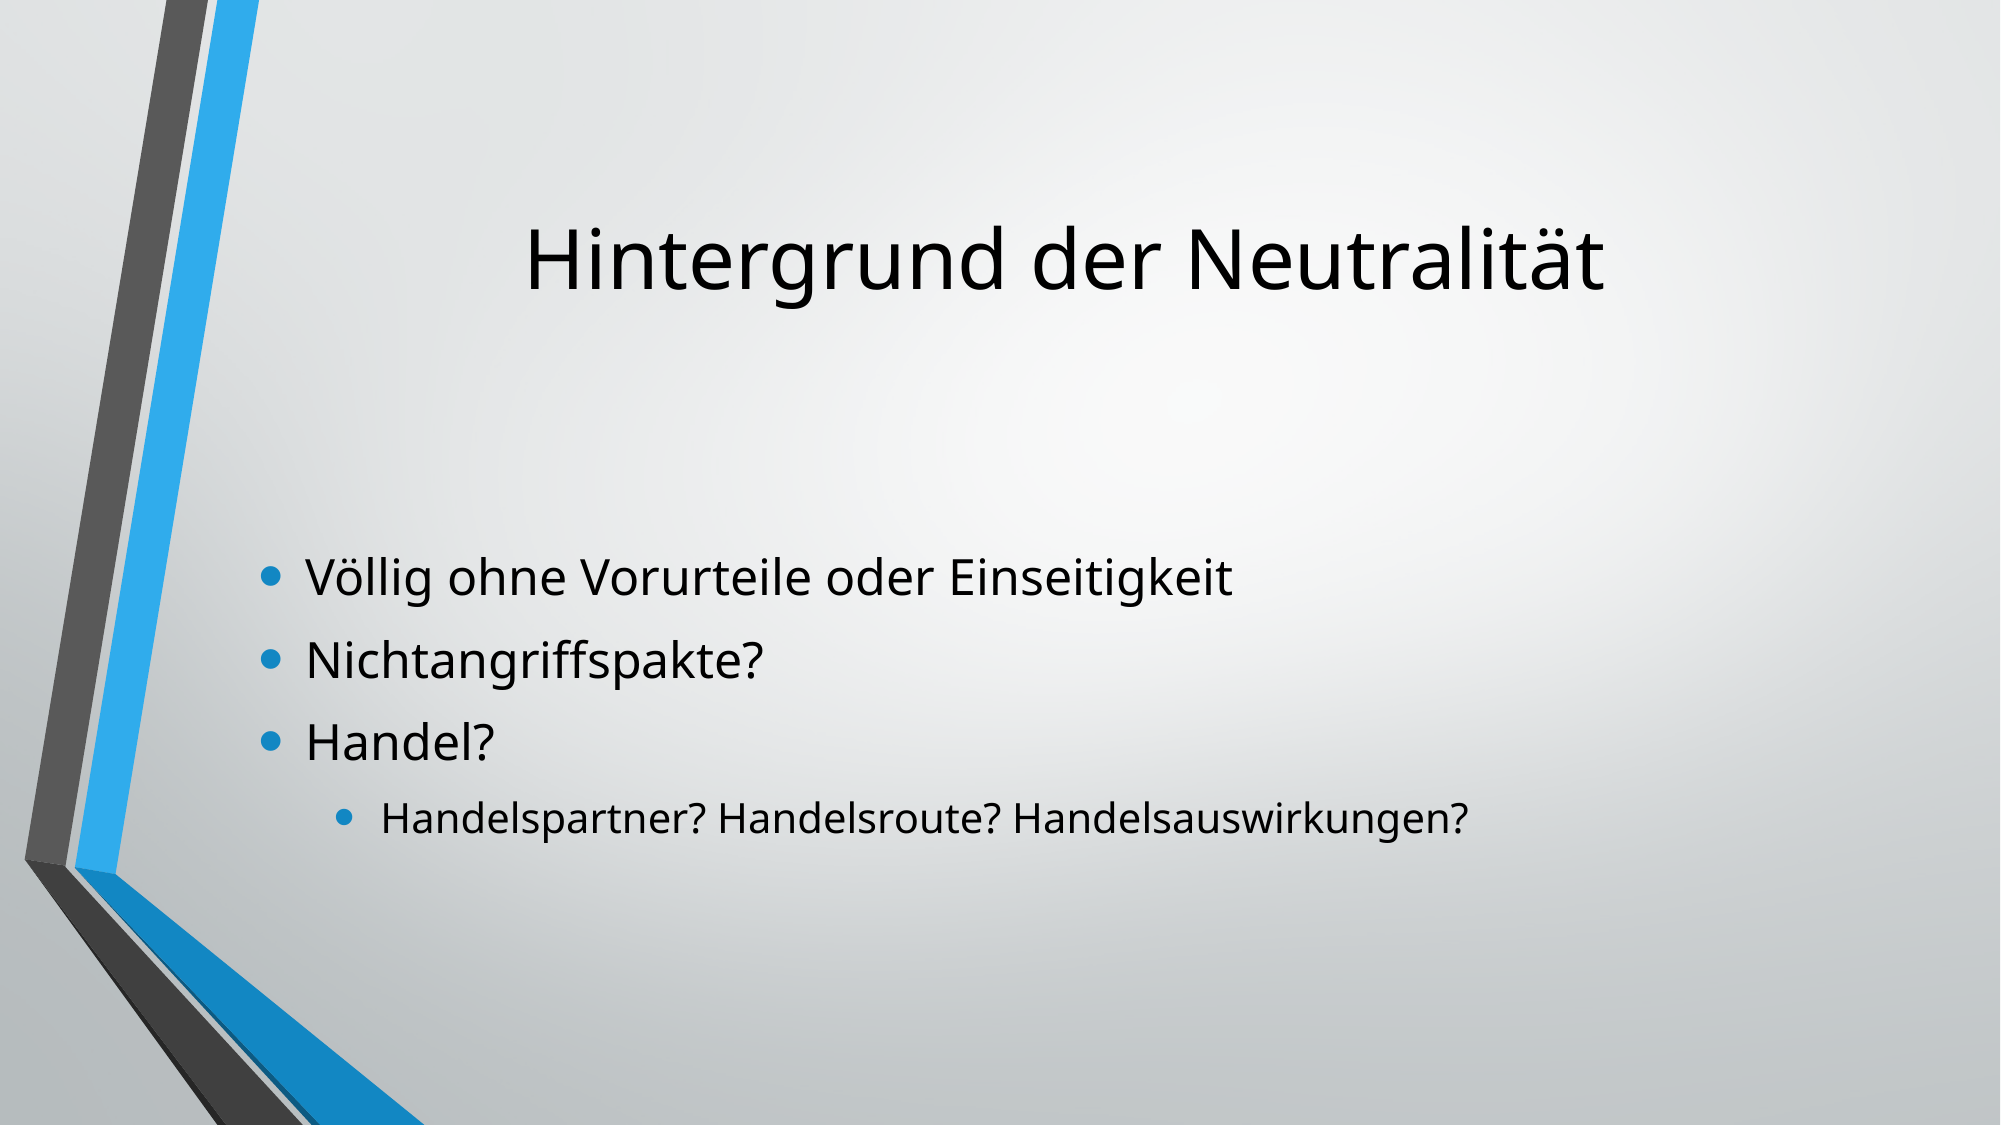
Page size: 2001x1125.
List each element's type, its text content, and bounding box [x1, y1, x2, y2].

title Hintergrund der Neutralität [243, 112, 1887, 400]
list Völlig ohne Vorurteile oder Einseitigkeit Nichtangriffspakte? Handel? Handelspartner? Handelsroute? Handelsauswirkungen? [243, 437, 1887, 950]
